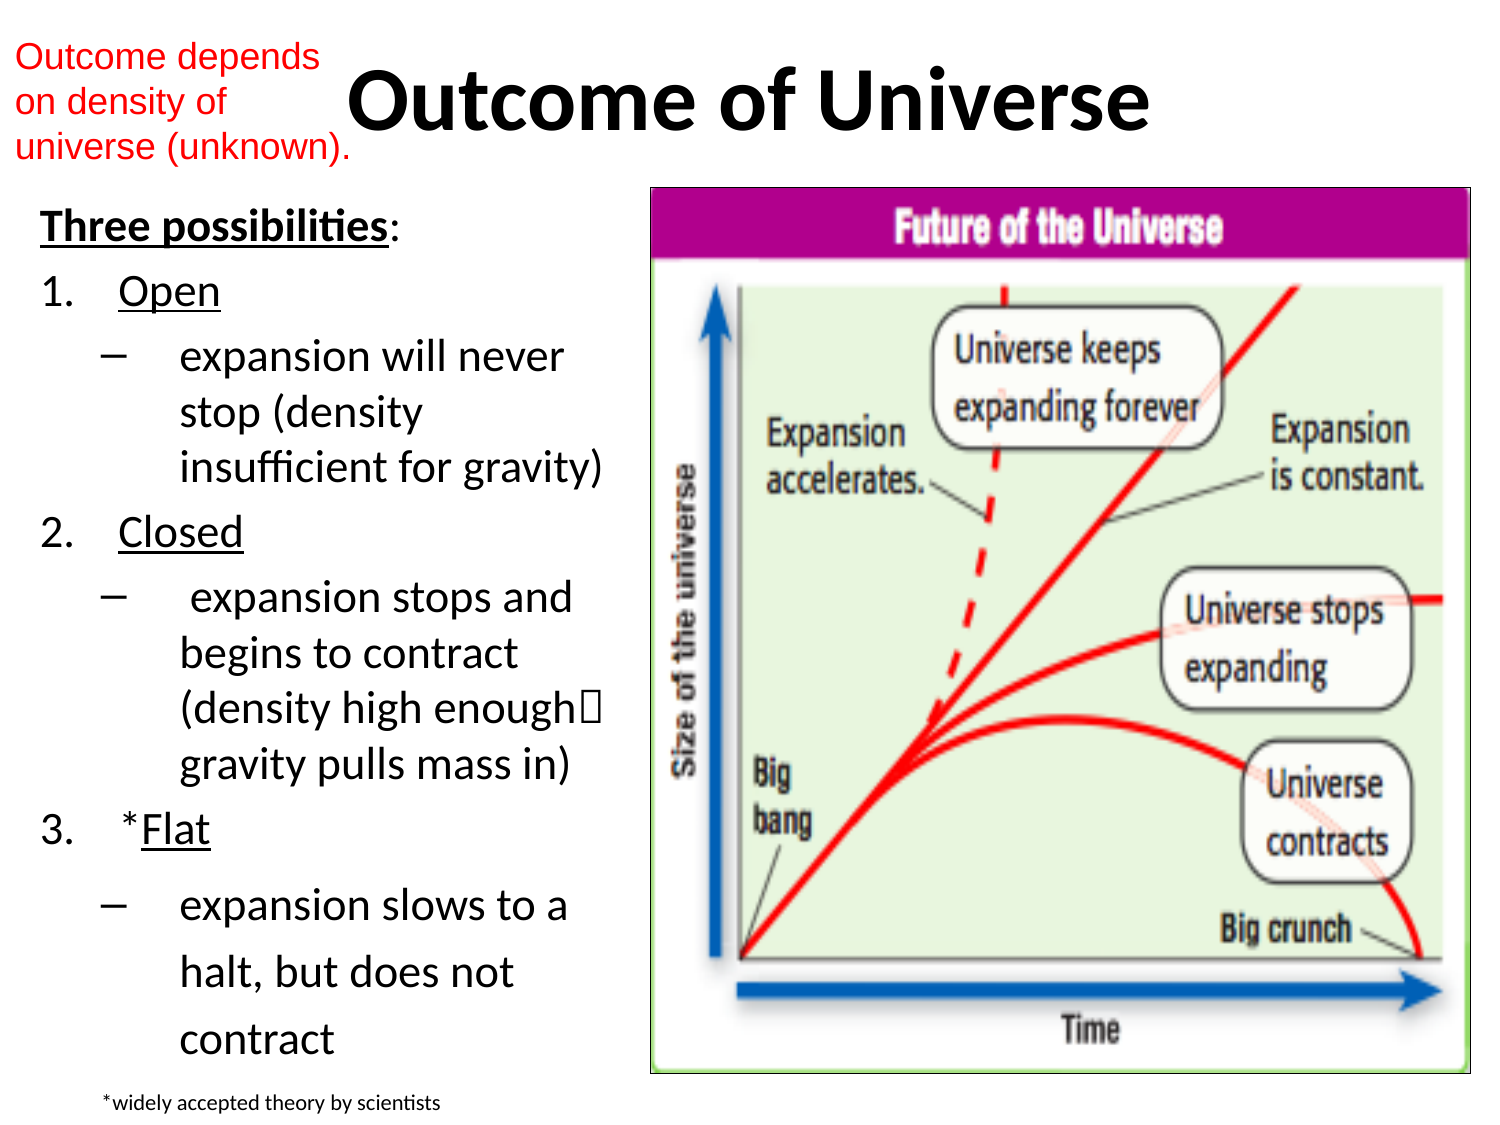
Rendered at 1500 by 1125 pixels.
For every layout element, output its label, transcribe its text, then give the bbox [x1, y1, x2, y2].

text_box Outcome depends on density of universe (unknown). [0, 24, 375, 175]
list Three possibilities: Open expansion will never stop (density insufficient for gravity) Closed expansion stops and begins to contract (density high enough gravity pulls mass in) *Flat expansion slows to a halt, but does not contract *widely accepted theory by scientists [24, 187, 651, 1125]
picture [649, 187, 1472, 1074]
title Outcome of Universe [74, 0, 1426, 187]
